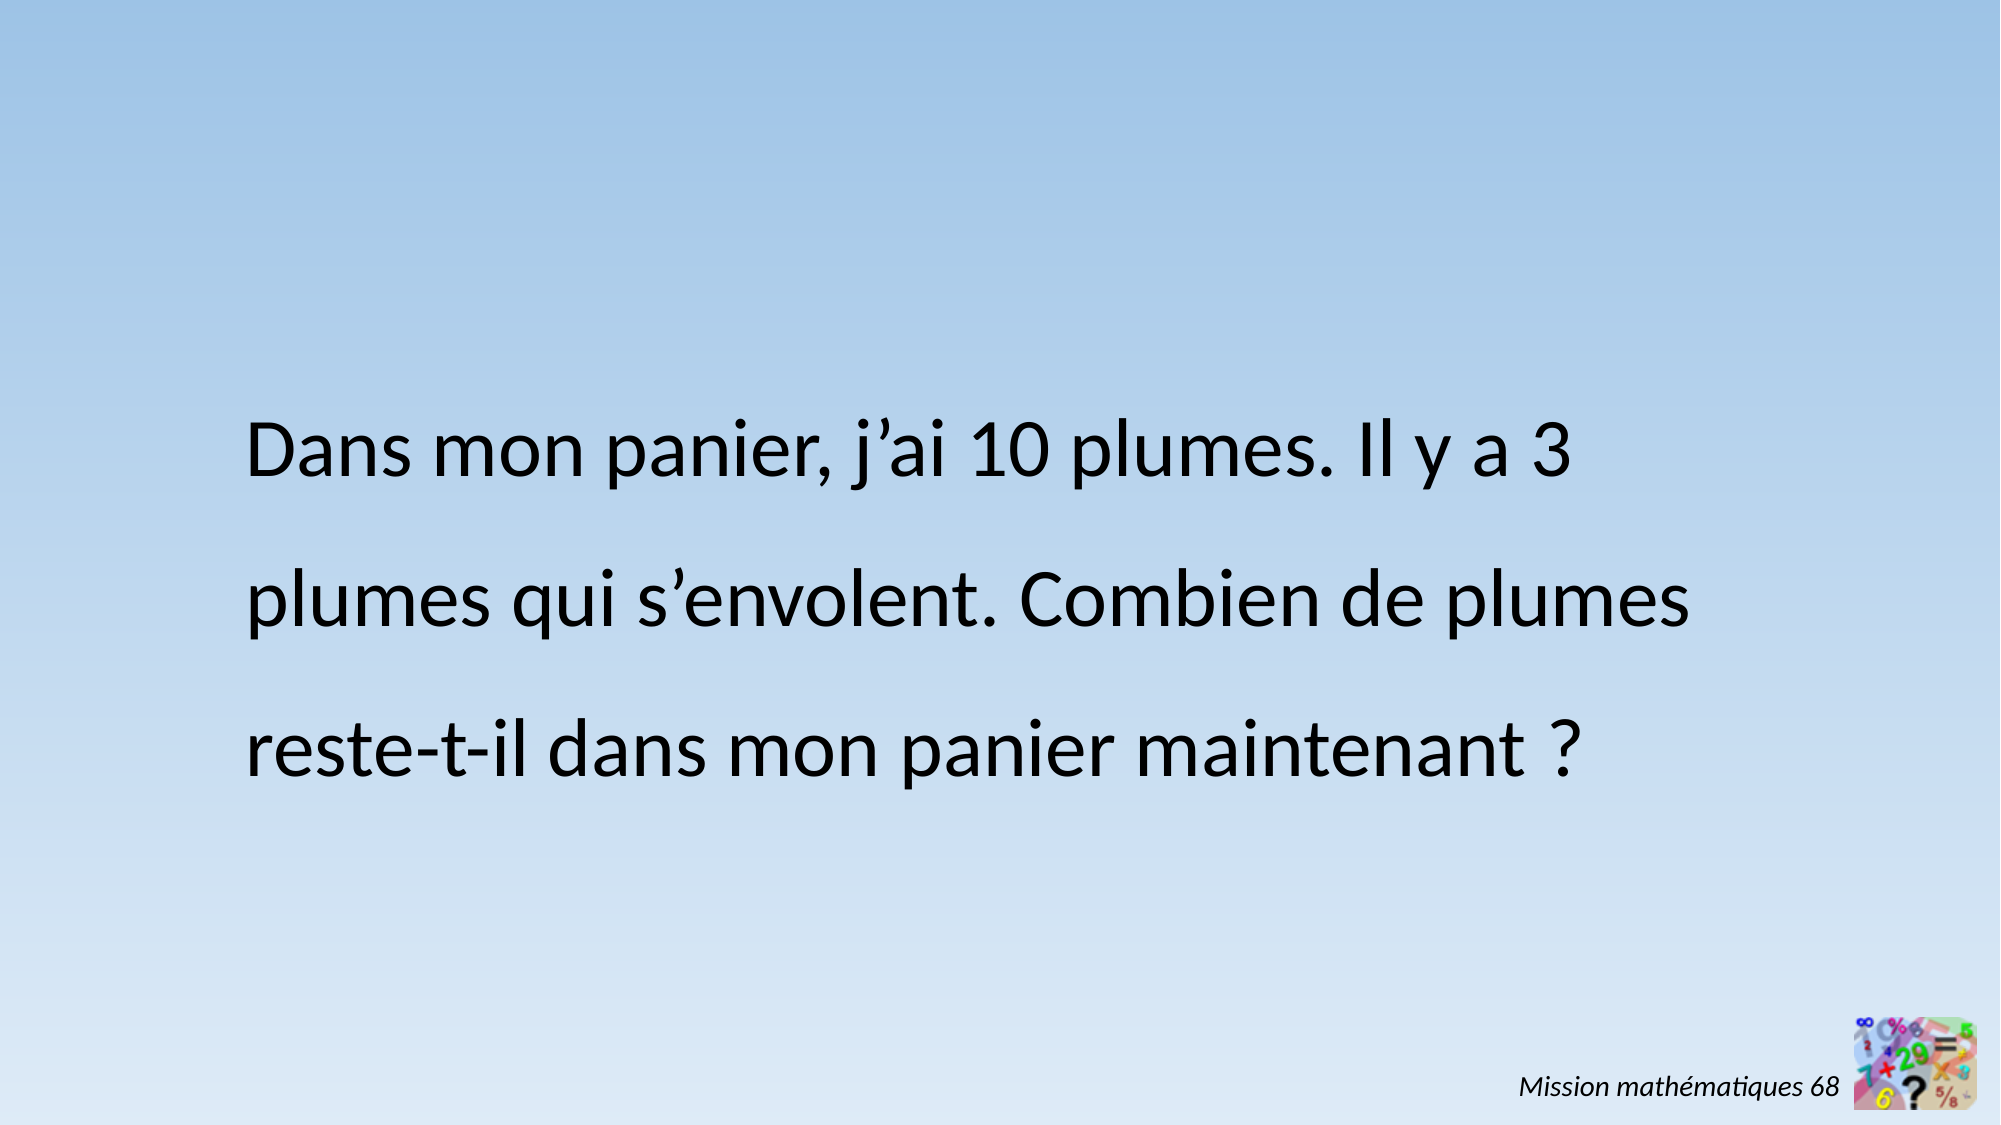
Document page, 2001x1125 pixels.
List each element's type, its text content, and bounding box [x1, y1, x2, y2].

picture [1854, 1017, 1977, 1110]
text_box Mission mathématiques 68 [1501, 1059, 1854, 1110]
text_box Dans mon panier, j’ai 10 plumes. Il y a 3 plumes qui s’envolent. Combien de plumes reste-t-il dans mon panier maintenant ? [230, 335, 1770, 801]
